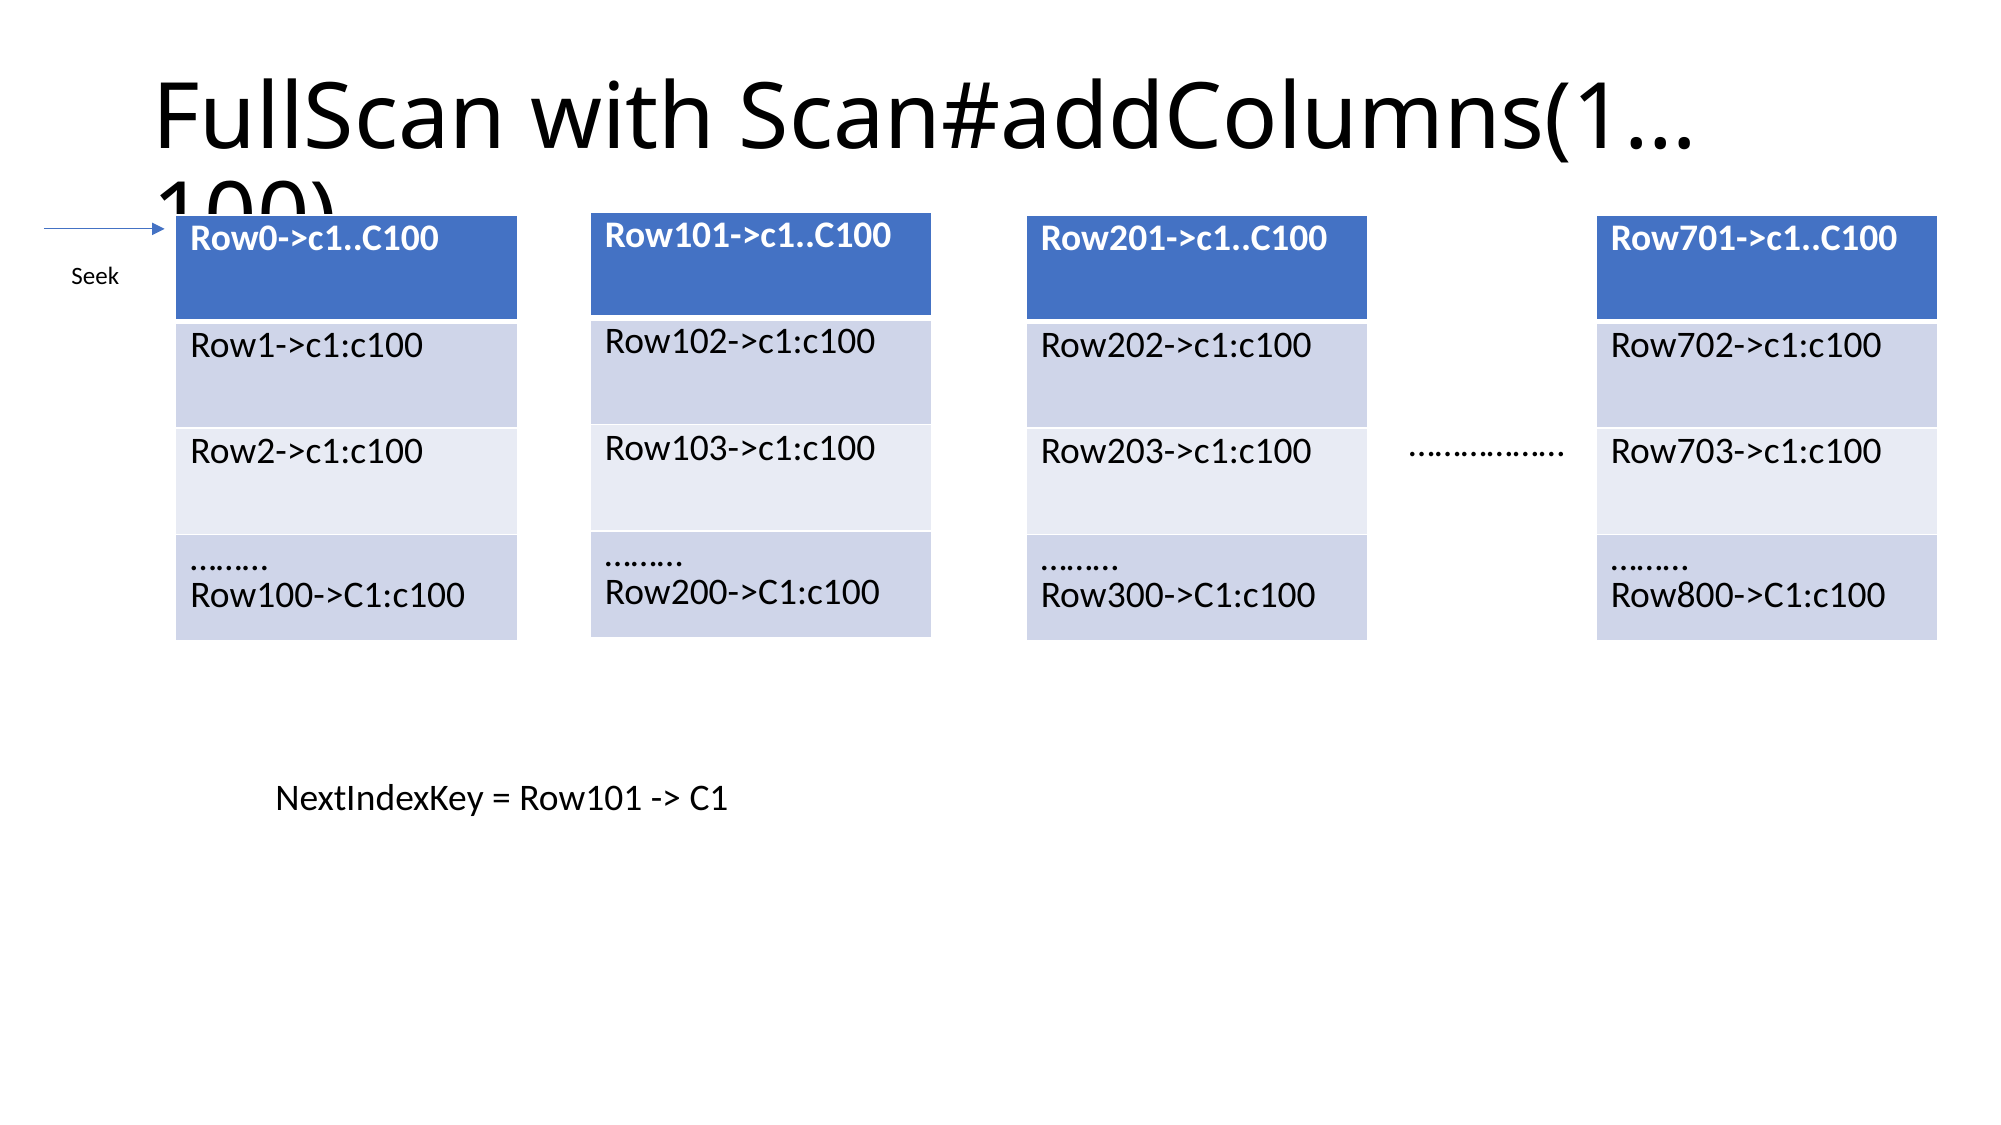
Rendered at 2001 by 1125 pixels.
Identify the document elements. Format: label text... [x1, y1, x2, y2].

table_cell Row2->c1:c100 [176, 429, 517, 534]
title FullScan with Scan#addColumns(1…100) [137, 59, 1863, 278]
table_cell Row202->c1:c100 [1027, 324, 1367, 427]
table_cell Row703->c1:c100 [1597, 429, 1937, 534]
text_box Seek [56, 252, 136, 298]
table_cell Row702->c1:c100 [1597, 324, 1937, 427]
table_cell ……… Row800->C1:c100 [1597, 535, 1937, 640]
table_cell ……… Row100->C1:c100 [176, 535, 517, 640]
table_header Row0->c1..C100 [176, 216, 517, 319]
table_cell ……… Row300->C1:c100 [1027, 535, 1367, 640]
table_header Row101->c1..C100 [591, 213, 931, 315]
text_box NextIndexKey = Row101 -> C1 [260, 765, 945, 871]
table_cell Row203->c1:c100 [1027, 429, 1367, 534]
table_cell Row102->c1:c100 [591, 321, 931, 424]
table_cell Row103->c1:c100 [591, 425, 931, 530]
table_cell Row1->c1:c100 [176, 324, 517, 427]
table_header Row201->c1..C100 [1027, 216, 1367, 319]
table_header Row701->c1..C100 [1597, 216, 1937, 319]
text_box ……………… [1394, 411, 1641, 472]
table_cell ……… Row200->C1:c100 [591, 532, 931, 637]
